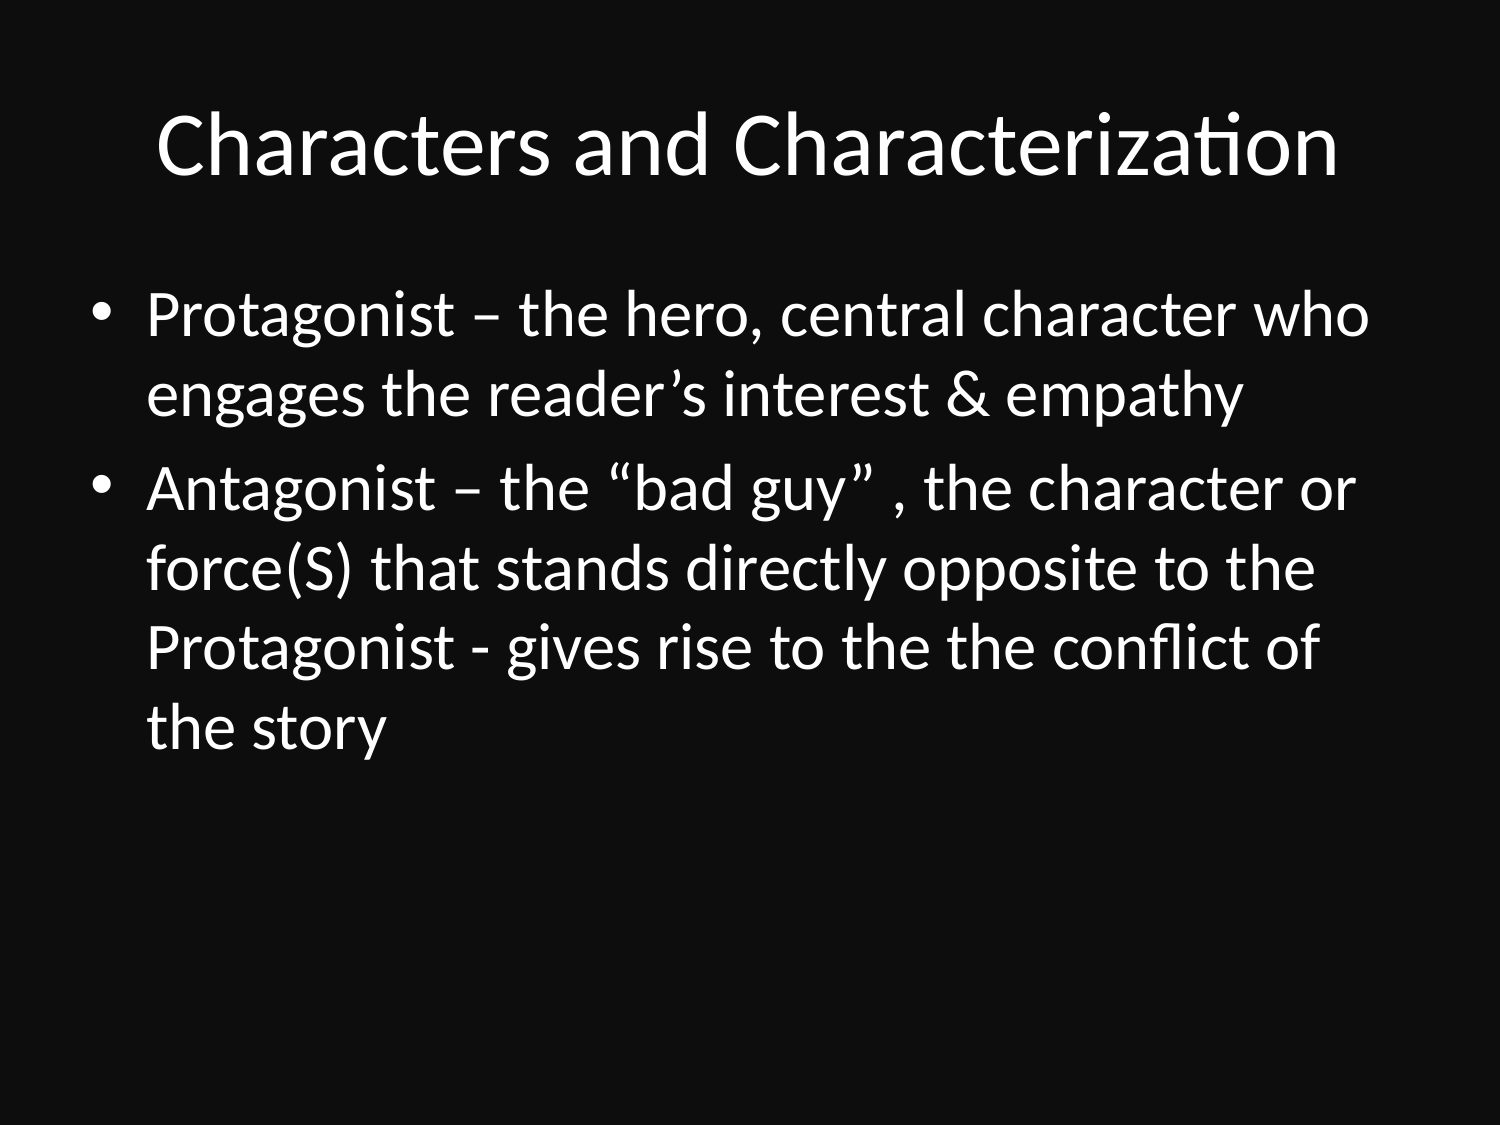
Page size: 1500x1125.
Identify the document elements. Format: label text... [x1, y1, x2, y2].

title Characters and Characterization [75, 45, 1425, 233]
list Protagonist – the hero, central character who engages the reader’s interest & empathy Antagonist – the “bad guy” , the character or force(S) that stands directly opposite to the Protagonist - gives rise to the the conflict of the story [75, 262, 1425, 1005]
